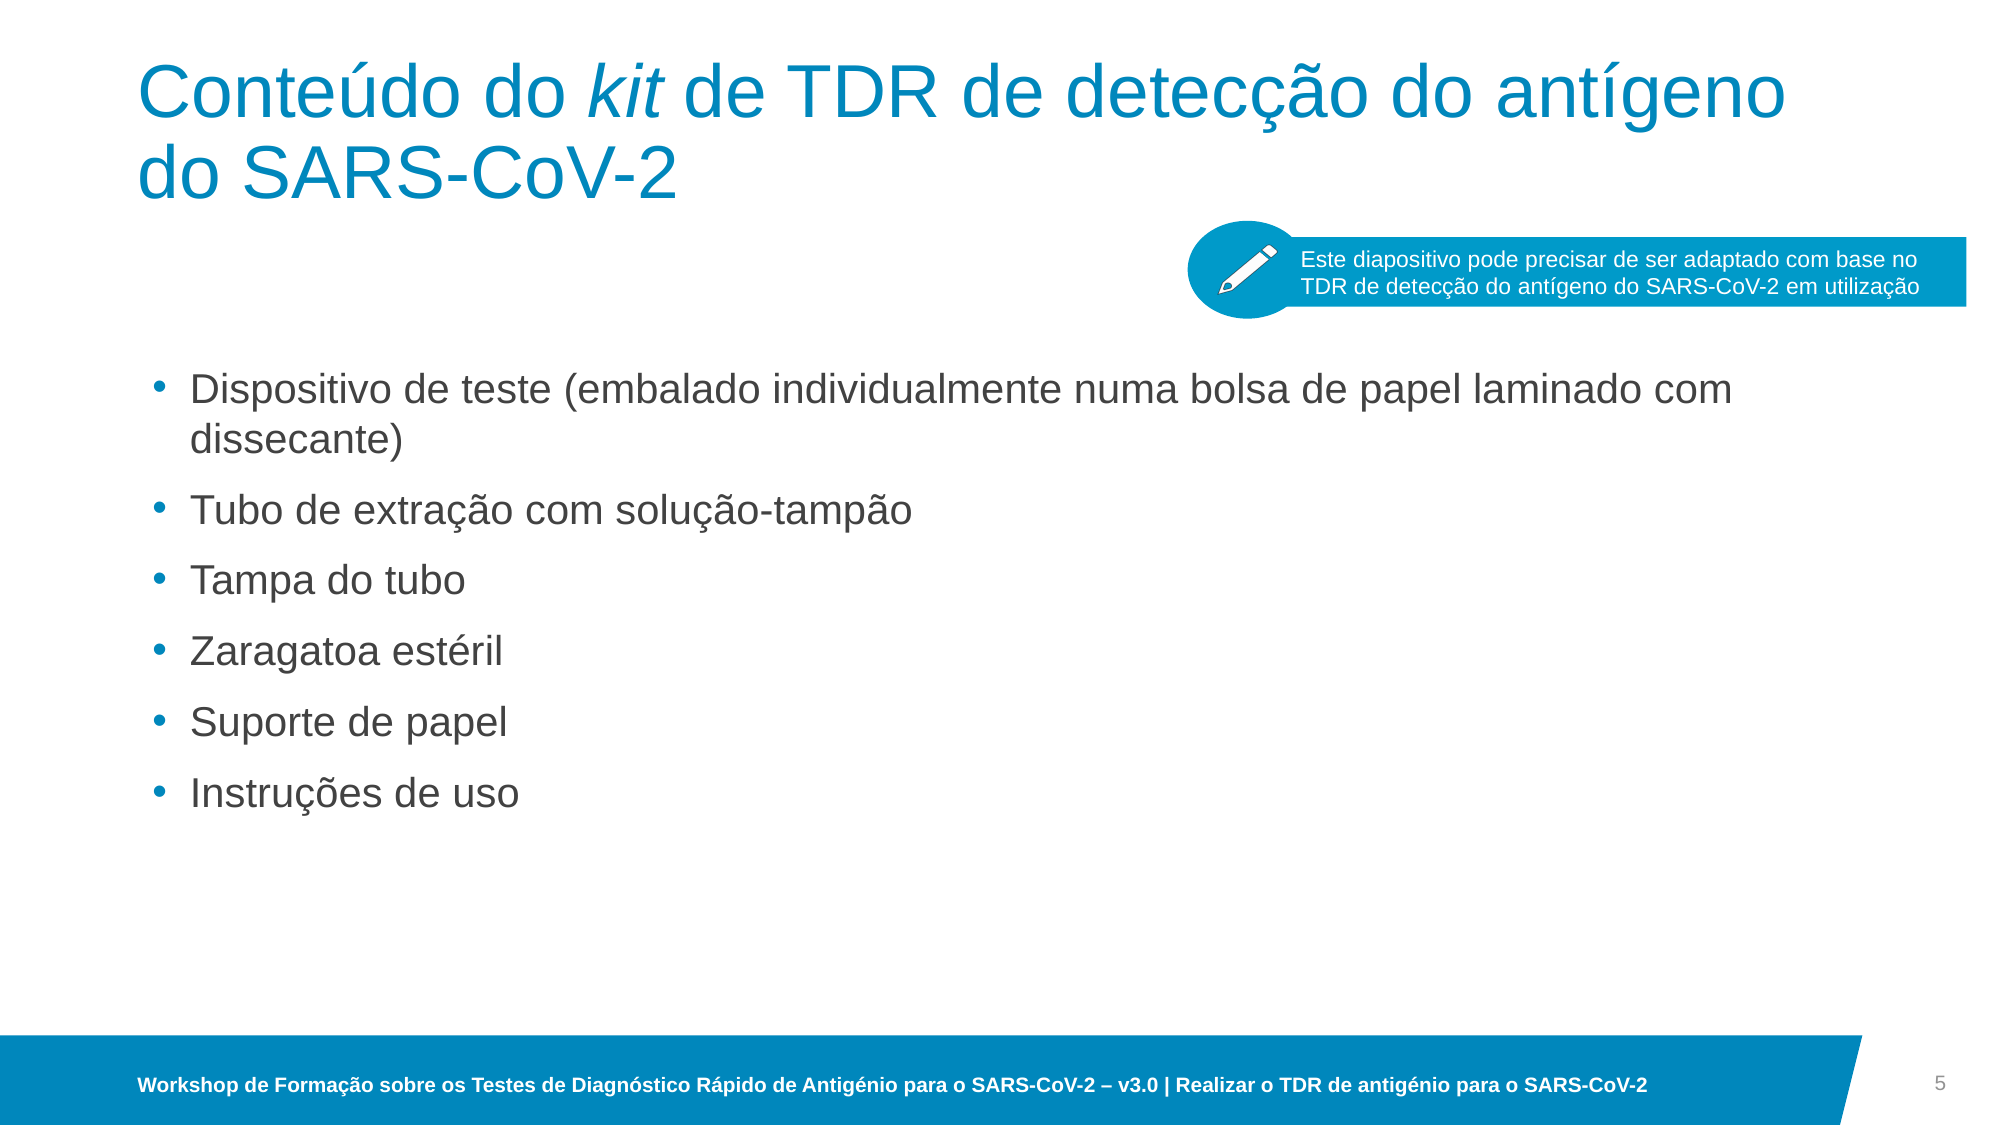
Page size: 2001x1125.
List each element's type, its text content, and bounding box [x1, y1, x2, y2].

footer Workshop de Formação sobre os Testes de Diagnóstico Rápido de Antigénio para o SARS-CoV-2 – v3.0 | Realizar o TDR de antigénio para o SARS-CoV-2 [137, 1042, 1813, 1125]
title Conteúdo do kit de TDR de detecção do antígeno do SARS-CoV-2 [137, 59, 1863, 215]
slide_number 5 [1862, 1035, 1947, 1125]
list Dispositivo de teste (embalado individualmente numa bolsa de papel laminado com dissecante) Tubo de extração com solução-tampão Tampa do tubo Zaragatoa estéril Suporte de papel Instruções de uso [137, 354, 1863, 905]
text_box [1187, 220, 1967, 319]
